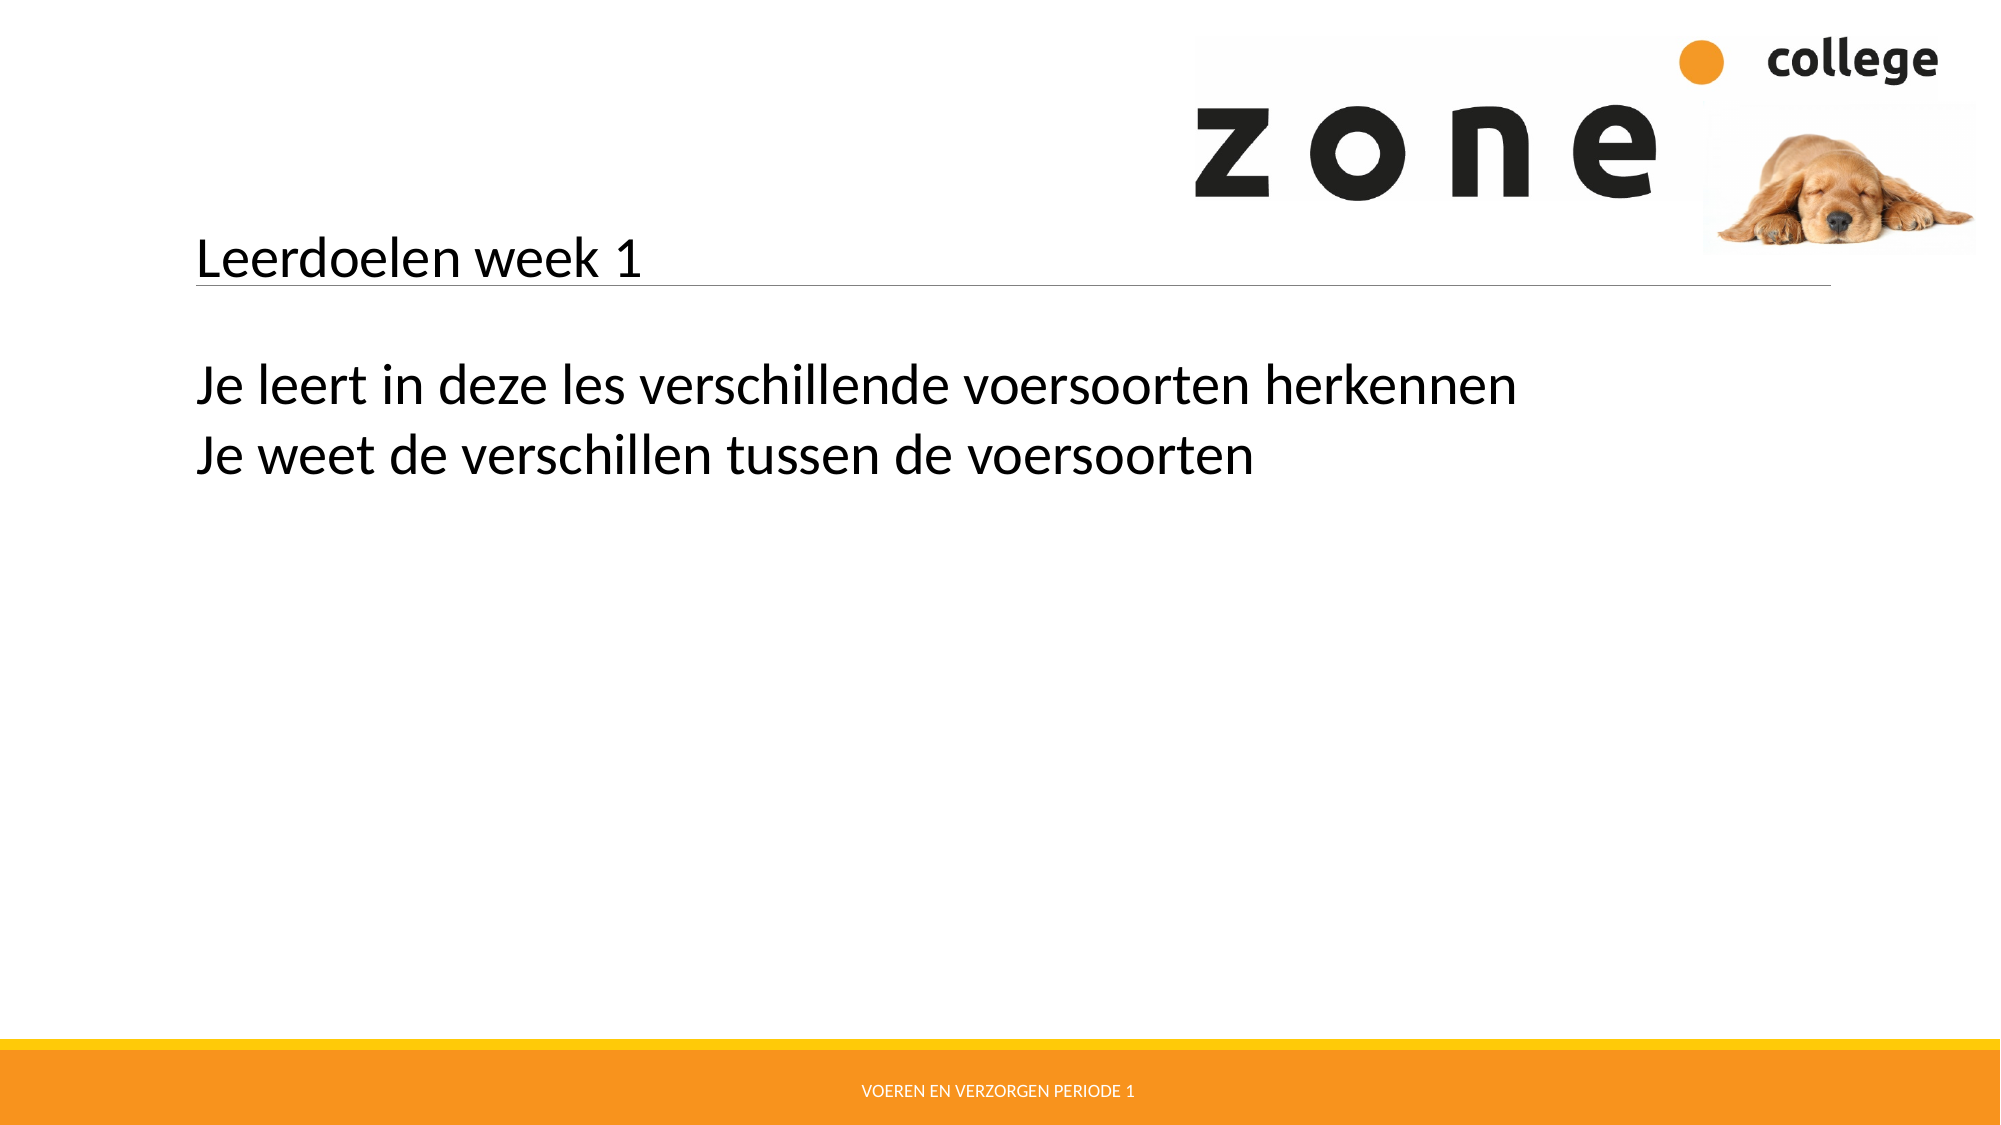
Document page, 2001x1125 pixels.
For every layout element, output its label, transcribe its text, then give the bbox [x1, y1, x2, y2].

footer voeren en verzorgen periode 1 [604, 1059, 1396, 1120]
picture [1195, 35, 1977, 256]
text_box Leerdoelen week 1 [181, 212, 884, 297]
text_box Je leert in deze les verschillende voersoorten herkennen Je weet de verschillen tussen de voersoorten [181, 339, 1914, 539]
